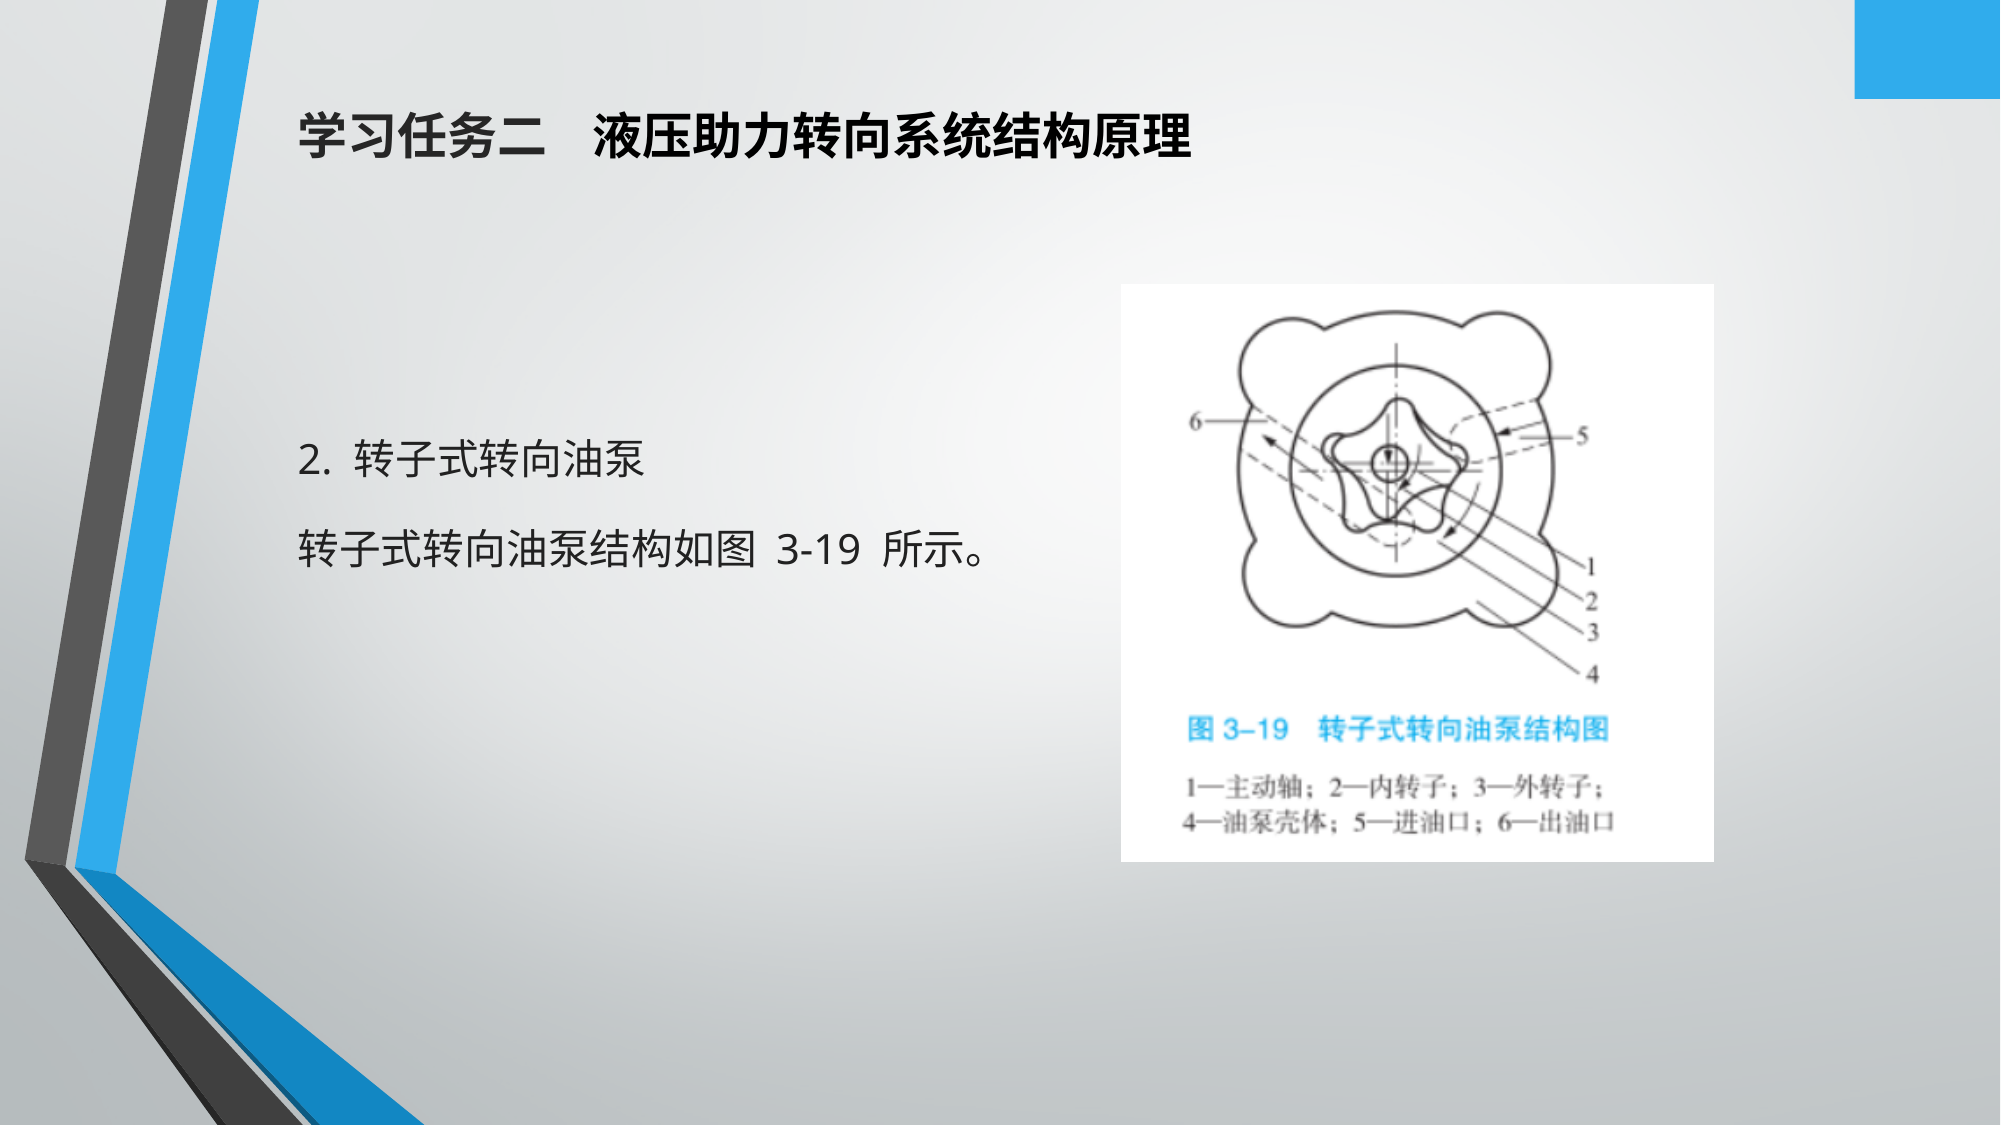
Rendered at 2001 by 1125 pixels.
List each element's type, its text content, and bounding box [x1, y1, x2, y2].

text_box 学习任务二 液压助力转向系统结构原理 [282, 85, 1994, 216]
picture [1121, 283, 1714, 863]
text_box [1853, 0, 2000, 100]
text_box 2. 转子式转向油泵 转子式转向油泵结构如图 3-19 所示。 [282, 384, 1205, 1081]
